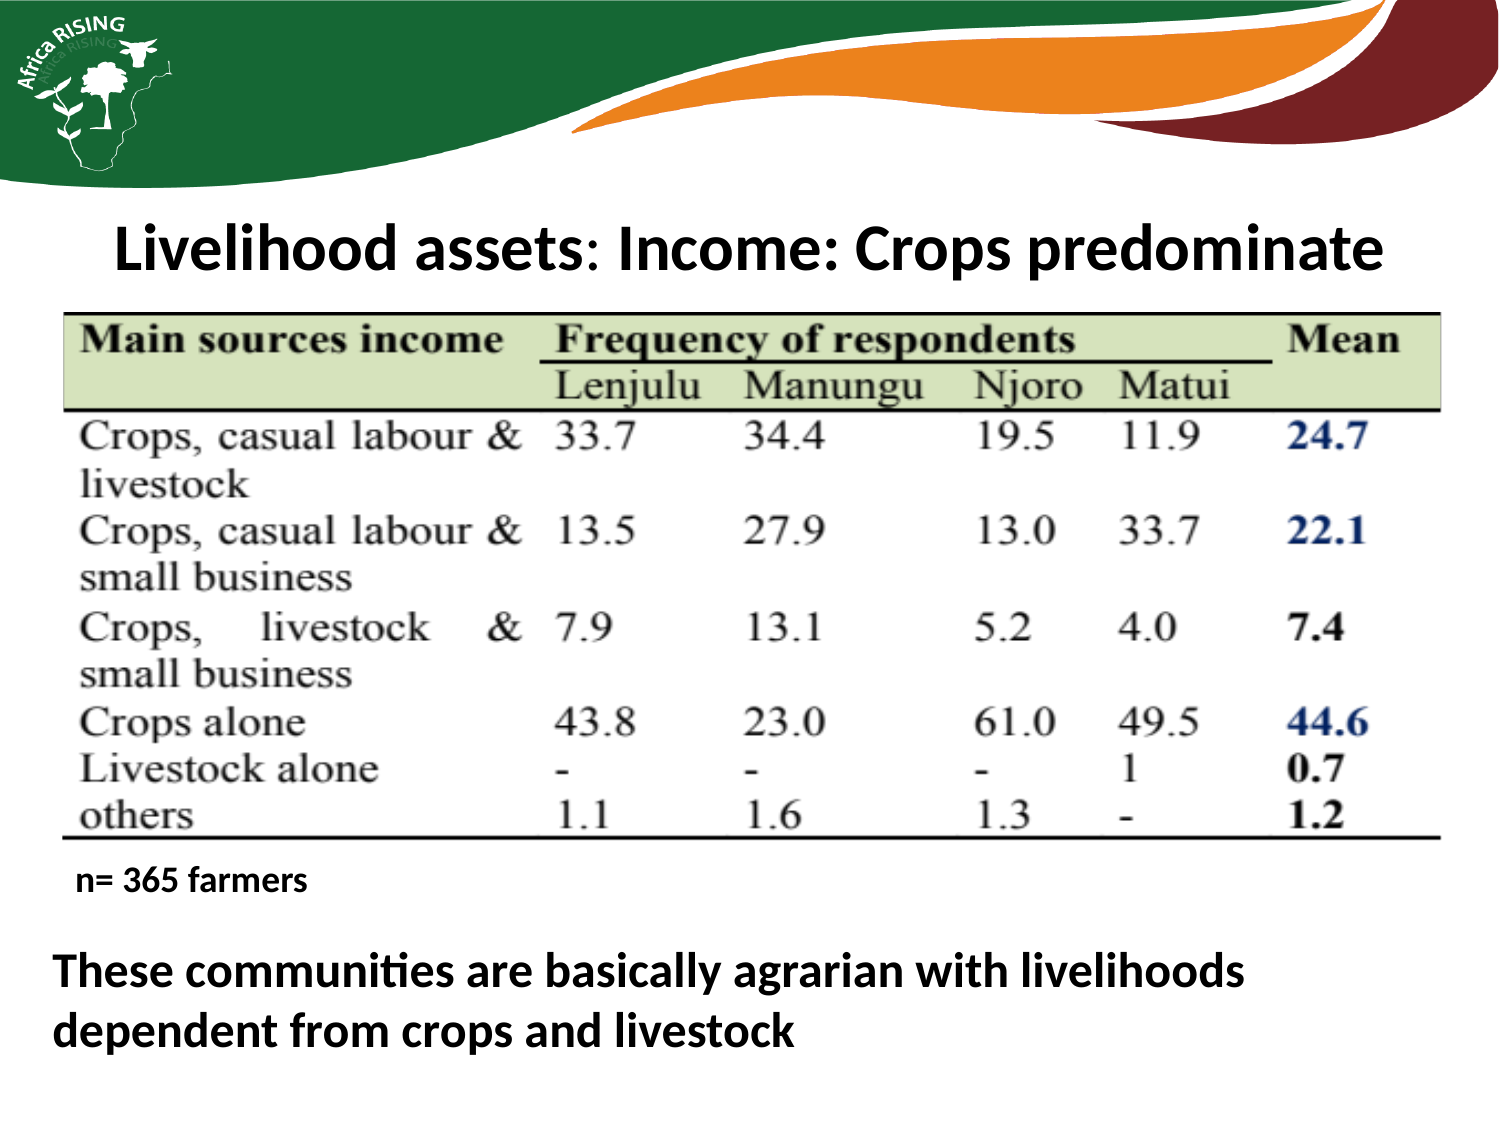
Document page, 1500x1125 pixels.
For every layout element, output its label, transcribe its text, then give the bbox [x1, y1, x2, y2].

picture [0, 0, 1499, 188]
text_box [62, 312, 1474, 902]
title Livelihood assets: Income: Crops predominate [37, 187, 1463, 300]
text_box These communities are basically agrarian with livelihoods dependent from crops and livestock [37, 930, 1475, 1066]
